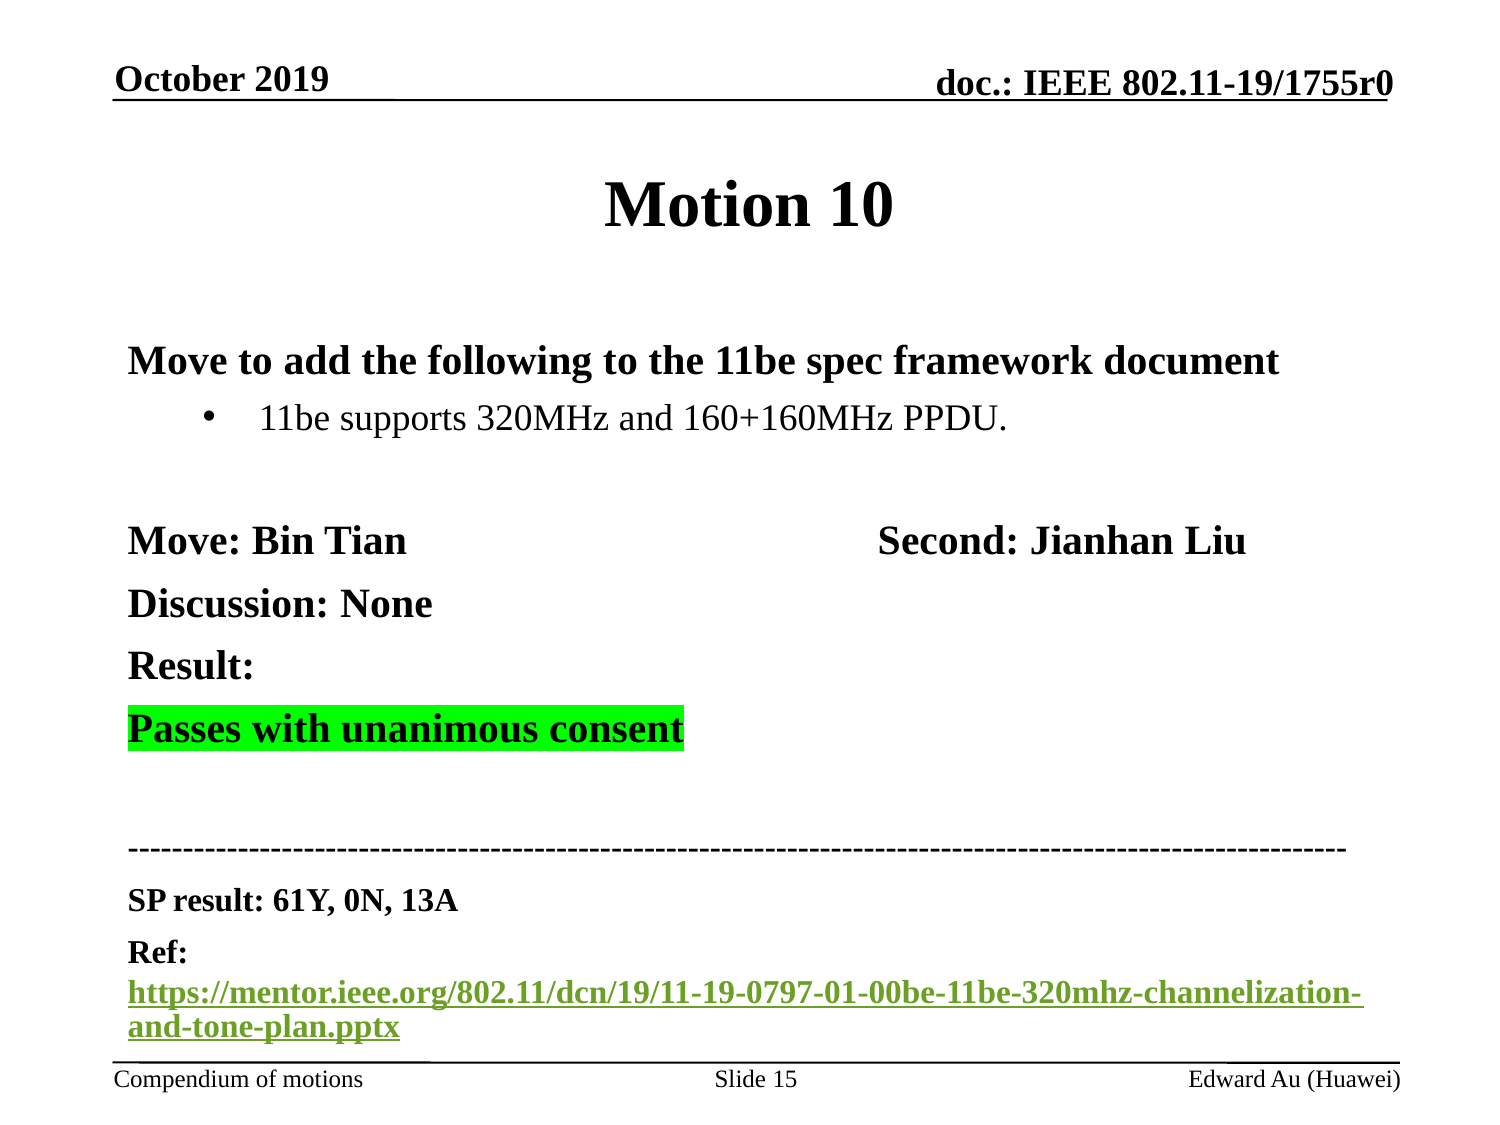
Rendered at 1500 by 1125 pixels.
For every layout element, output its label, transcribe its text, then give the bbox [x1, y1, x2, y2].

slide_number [114, 54, 423, 100]
footer Edward Au (Huawei) [878, 1061, 1402, 1093]
title Motion 10 [112, 112, 1388, 288]
slide_number Slide 15 [712, 1061, 800, 1123]
list Move to add the following to the 11be spec framework document 11be supports 320MHz and 160+160MHz PPDU. Move: Bin Tian Second: Jianhan Liu Discussion: None Result: Passes with unanimous consent --------------------------------------------------------------------------------------------------------------- SP result: 61Y, 0N, 13A Ref: https://mentor.ieee.org/802.11/dcn/19/11-19-0797-01-00be-11be-320mhz-channelization-and-tone-plan.pptx [112, 324, 1388, 1051]
